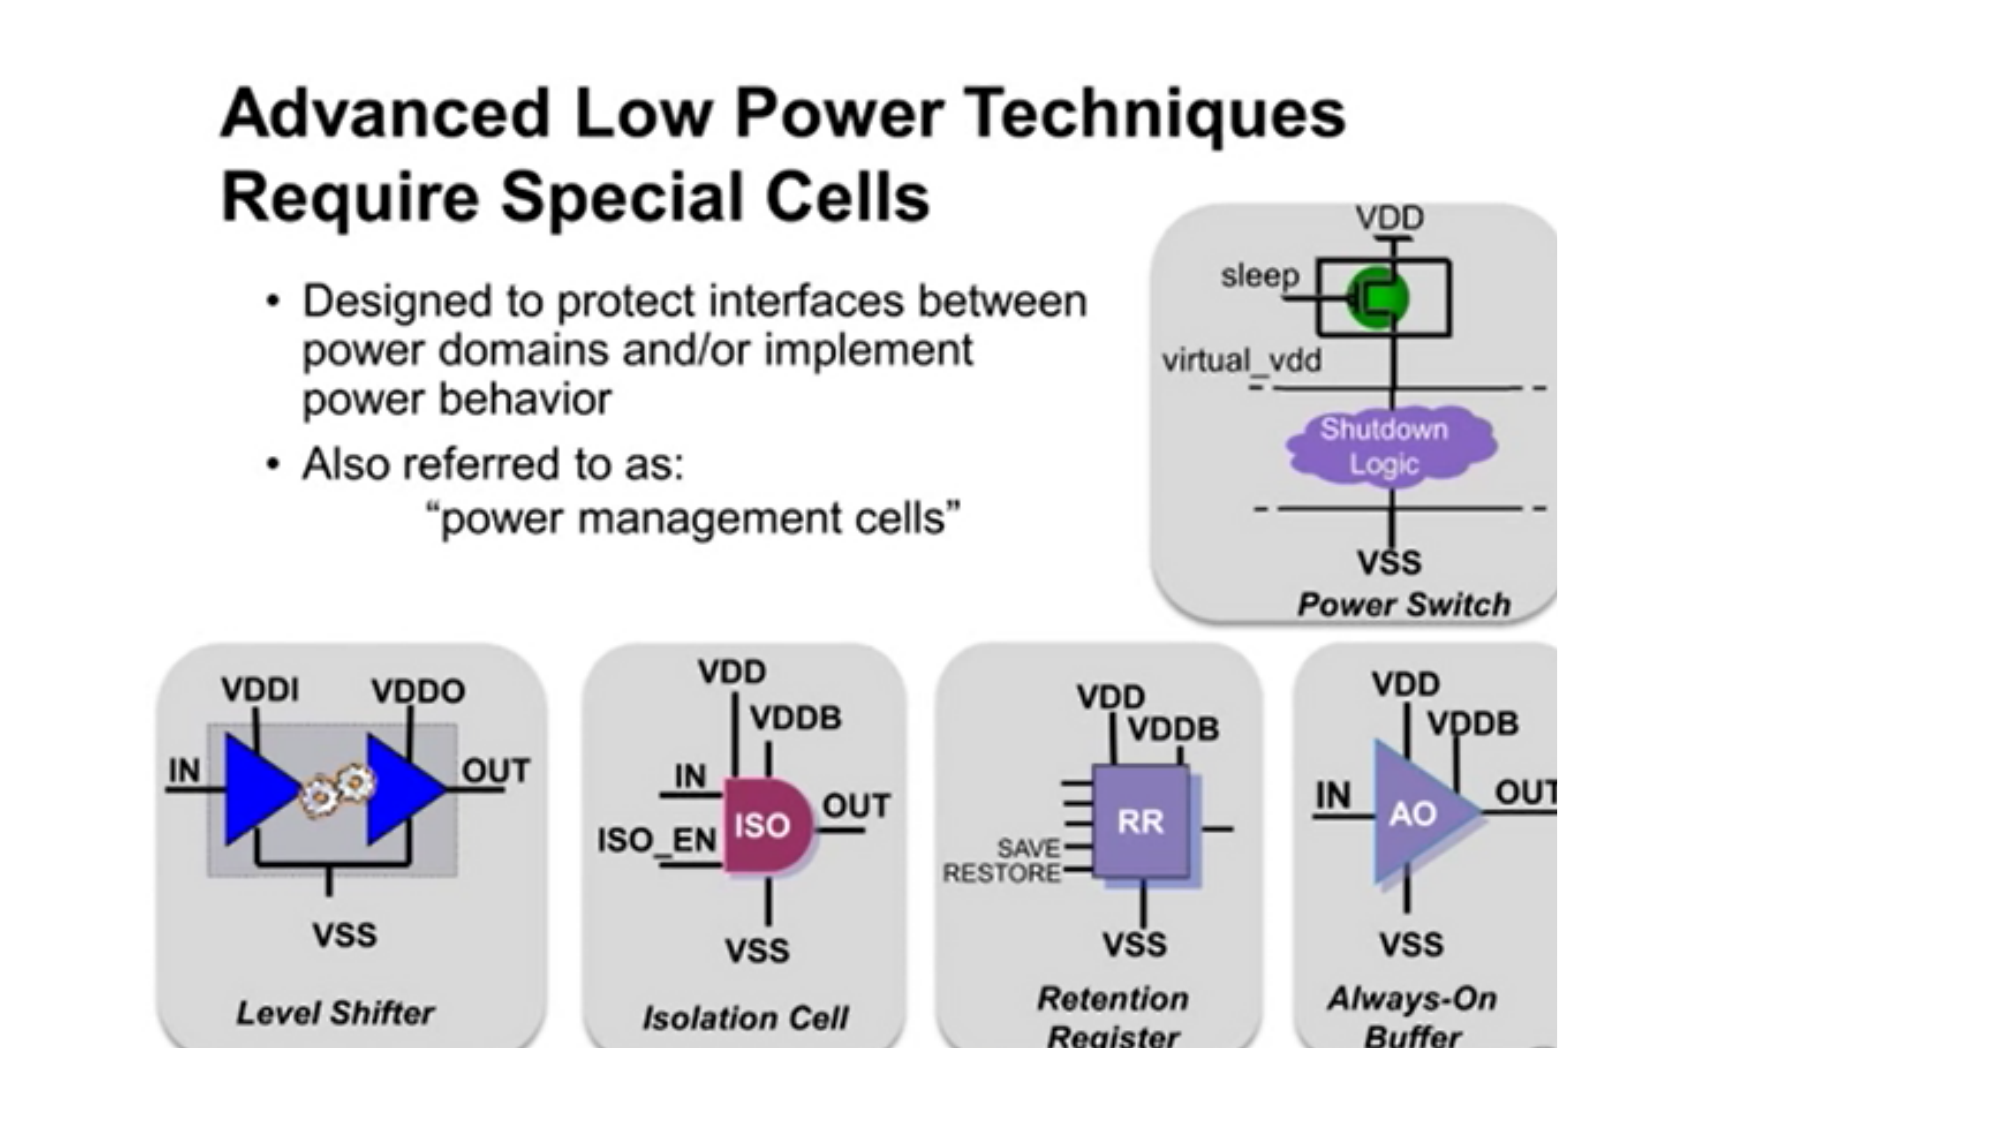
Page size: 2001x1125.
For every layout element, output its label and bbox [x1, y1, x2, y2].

picture [101, 77, 1558, 1048]
